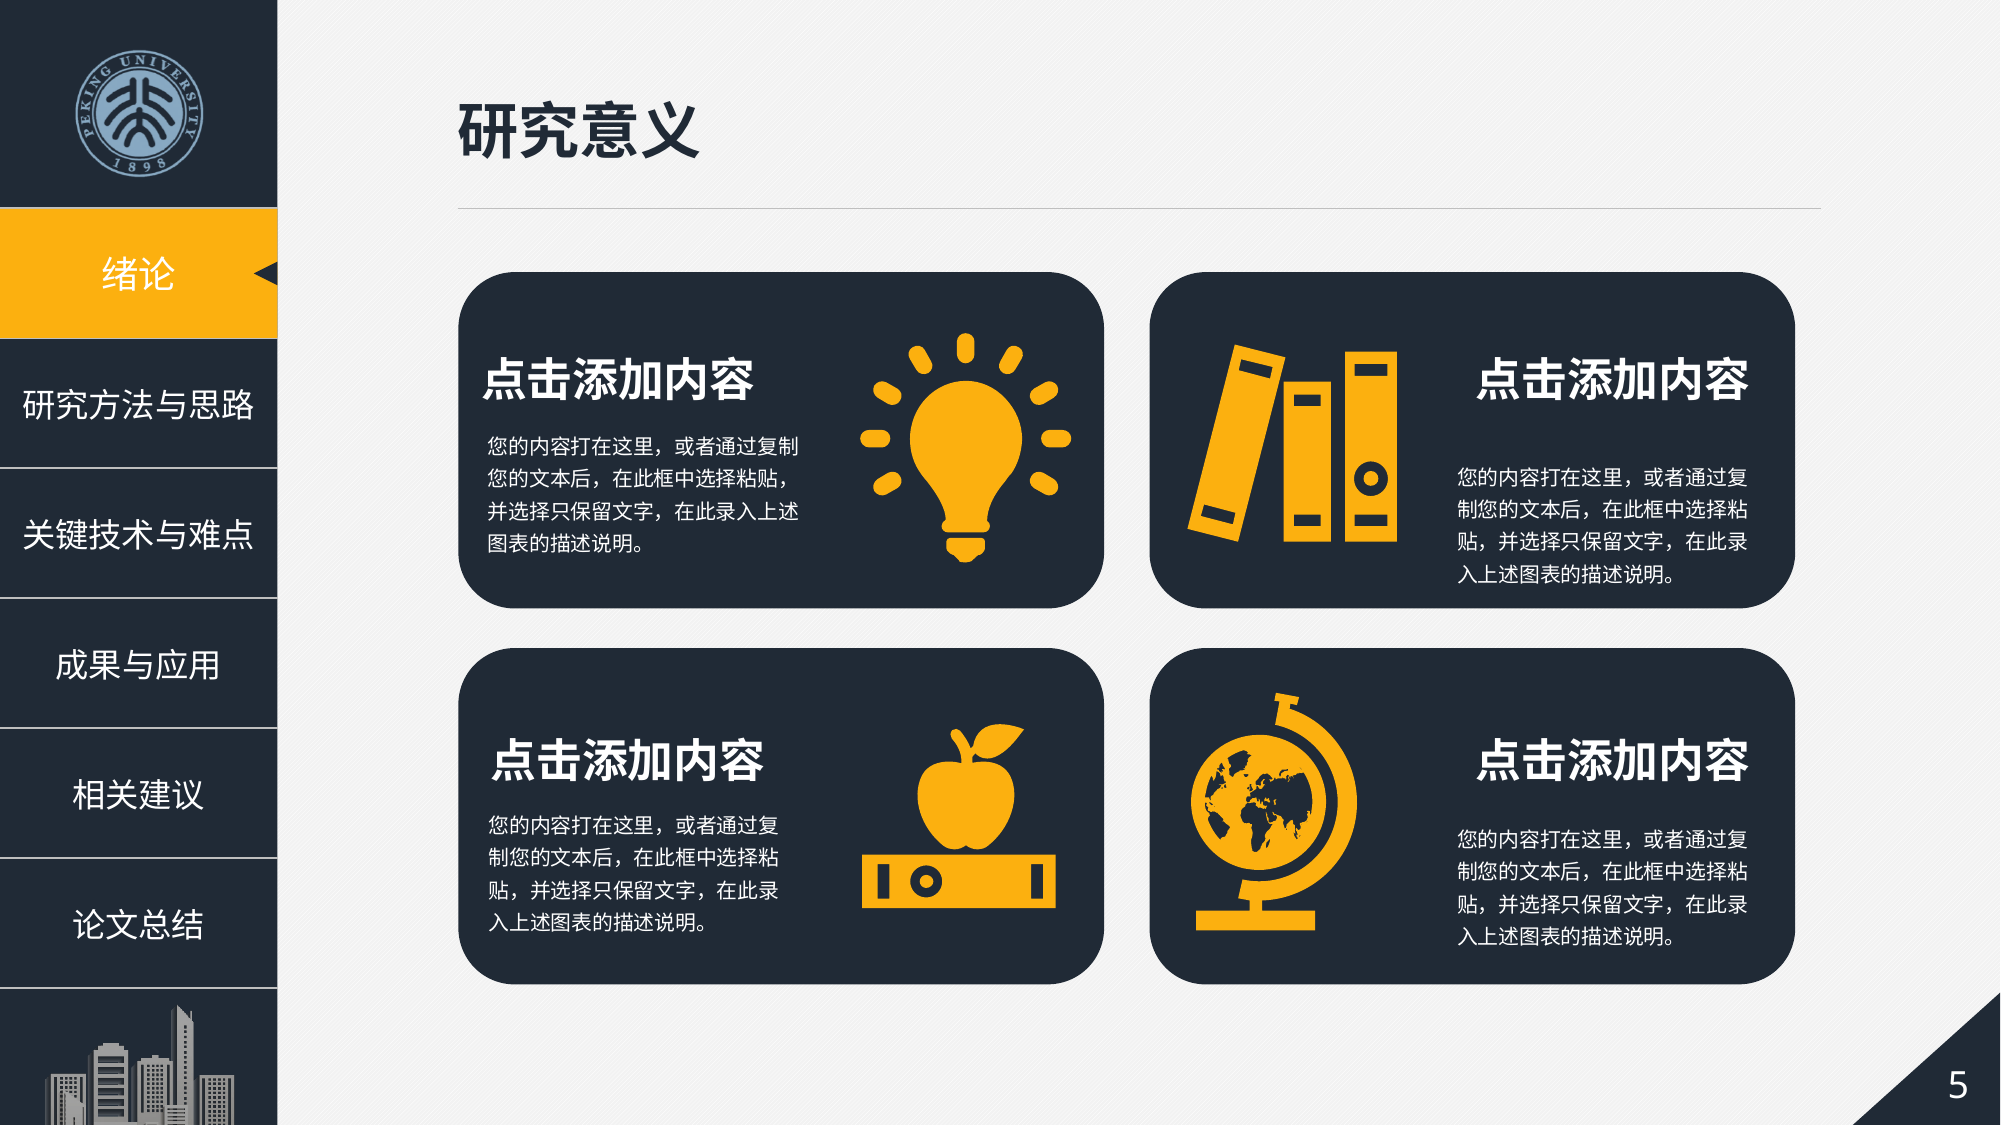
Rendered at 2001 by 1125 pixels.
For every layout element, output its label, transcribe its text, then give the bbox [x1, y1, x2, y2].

text_box [1148, 647, 1797, 986]
text_box [1041, 429, 1072, 448]
text_box 您的内容打在这里，或者通过复制您的文本后，在此框中选择粘贴，并选择只保留文字，在此录入上述图表的描述说明。 [473, 797, 808, 943]
picture [16, 1004, 260, 1125]
text_box [457, 647, 1106, 986]
text_box [1029, 471, 1059, 496]
text_box [1148, 271, 1797, 610]
text_box 点击添加内容 [466, 343, 771, 413]
text_box [873, 471, 902, 496]
text_box [1029, 381, 1059, 405]
text_box [909, 380, 1023, 533]
text_box [862, 854, 1056, 909]
text_box [1191, 734, 1327, 871]
text_box [956, 333, 975, 364]
text_box [908, 345, 933, 375]
text_box 研究意义 [442, 84, 717, 173]
text_box 您的内容打在这里，或者通过复制您的文本后，在此框中选择粘贴，并选择只保留文字，在此录入上述图表的描述说明。 [1442, 811, 1767, 956]
text_box [1196, 692, 1358, 931]
text_box [873, 381, 902, 405]
text_box [917, 724, 1025, 850]
text_box 您的内容打在这里，或者通过复制您的文本后，在此框中选择粘贴，并选择只保留文字，在此录入上述图表的描述说明。 [472, 418, 825, 564]
text_box [946, 537, 985, 563]
text_box 点击添加内容 [475, 724, 780, 795]
text_box [999, 345, 1023, 375]
text_box [1345, 351, 1397, 542]
text_box 您的内容打在这里，或者通过复制您的文本后，在此框中选择粘贴，并选择只保留文字，在此录入上述图表的描述说明。 [1442, 449, 1767, 594]
text_box 点击添加内容 [1460, 343, 1766, 413]
text_box [1283, 381, 1331, 542]
text_box [1187, 344, 1286, 542]
text_box 点击添加内容 [1460, 724, 1766, 795]
text_box [457, 271, 1106, 610]
text_box [860, 429, 891, 448]
